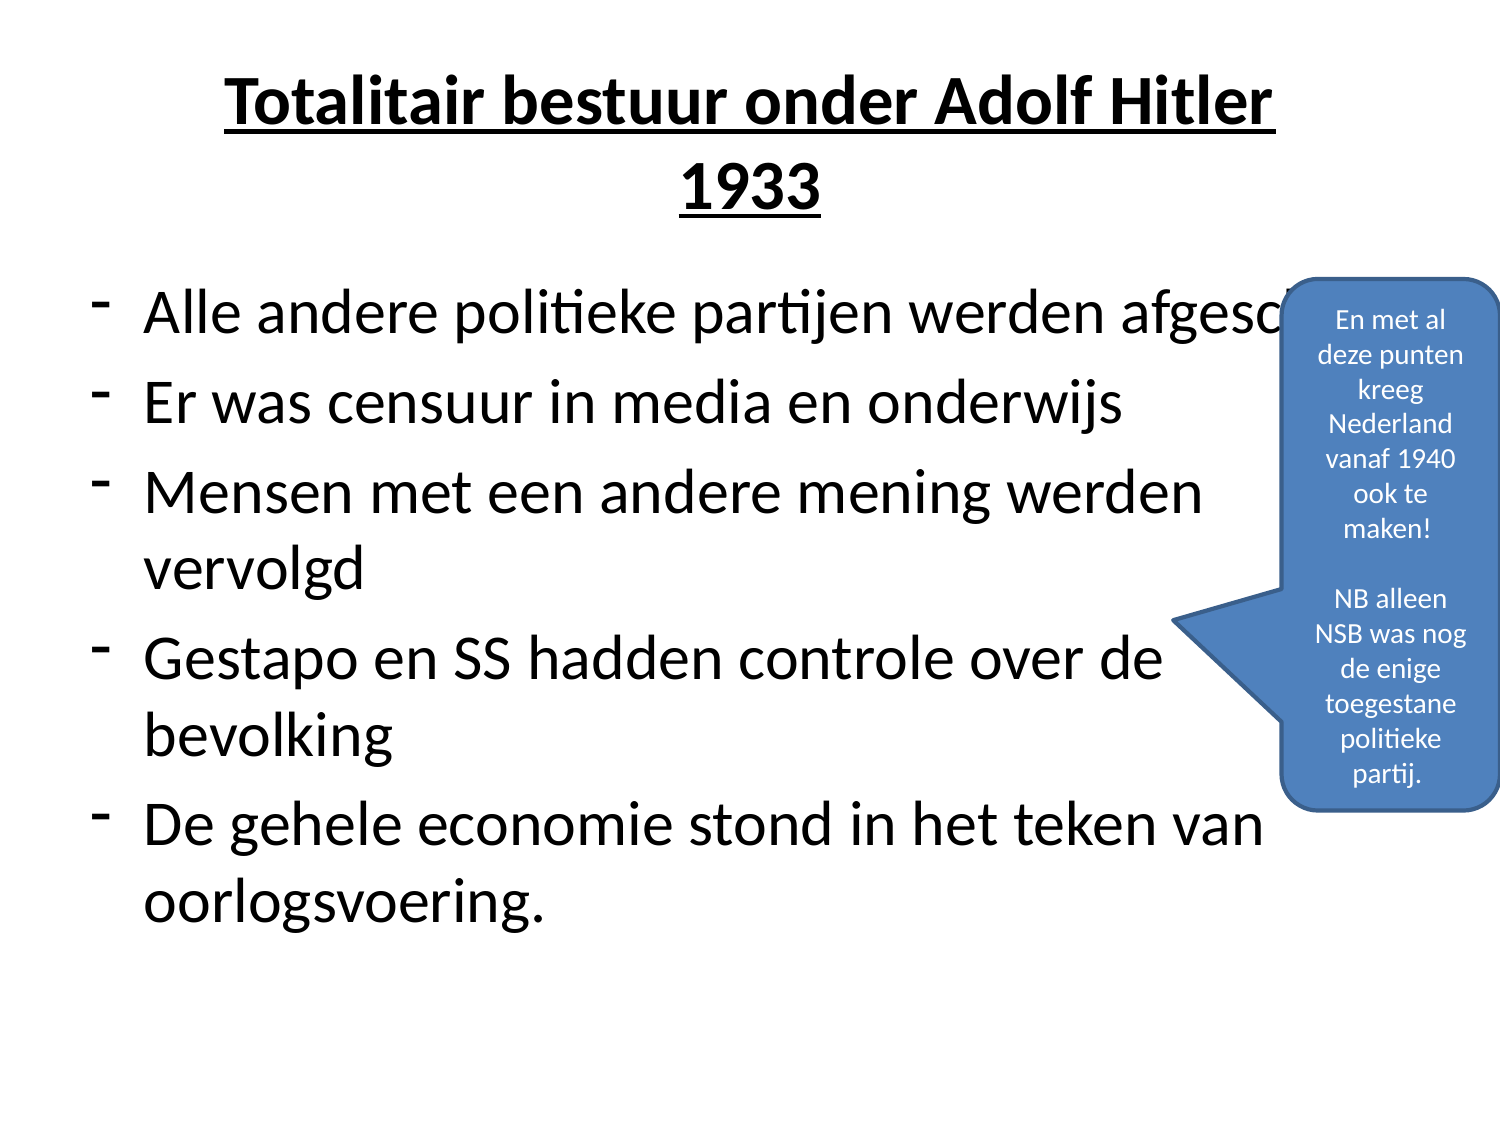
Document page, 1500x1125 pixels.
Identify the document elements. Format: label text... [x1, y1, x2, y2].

list Alle andere politieke partijen werden afgeschaft Er was censuur in media en onderwijs Mensen met een andere mening werden vervolgd Gestapo en SS hadden controle over de bevolking De gehele economie stond in het teken van oorlogsvoering. [75, 262, 1425, 1005]
text_box En met al deze punten kreeg Nederland vanaf 1940 ook te maken! NB alleen NSB was nog de enige toegestane politieke partij. [1171, 276, 1500, 813]
title Totalitair bestuur onder Adolf Hitler 1933 [75, 45, 1425, 233]
